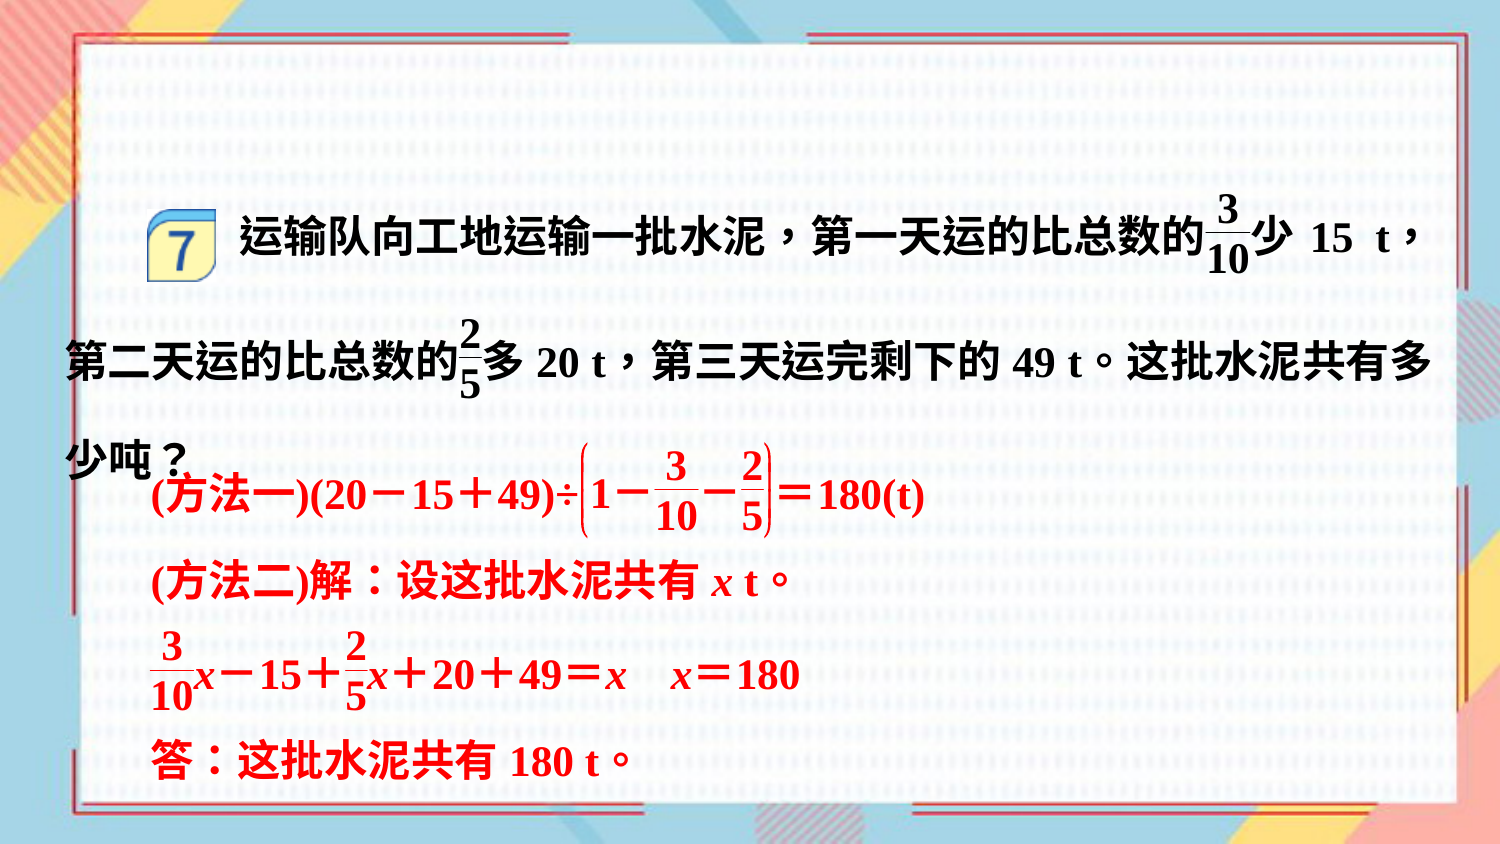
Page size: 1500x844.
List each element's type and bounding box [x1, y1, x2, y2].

text_box [63, 439, 1427, 808]
picture [0, 0, 1500, 844]
text_box [64, 182, 1436, 512]
